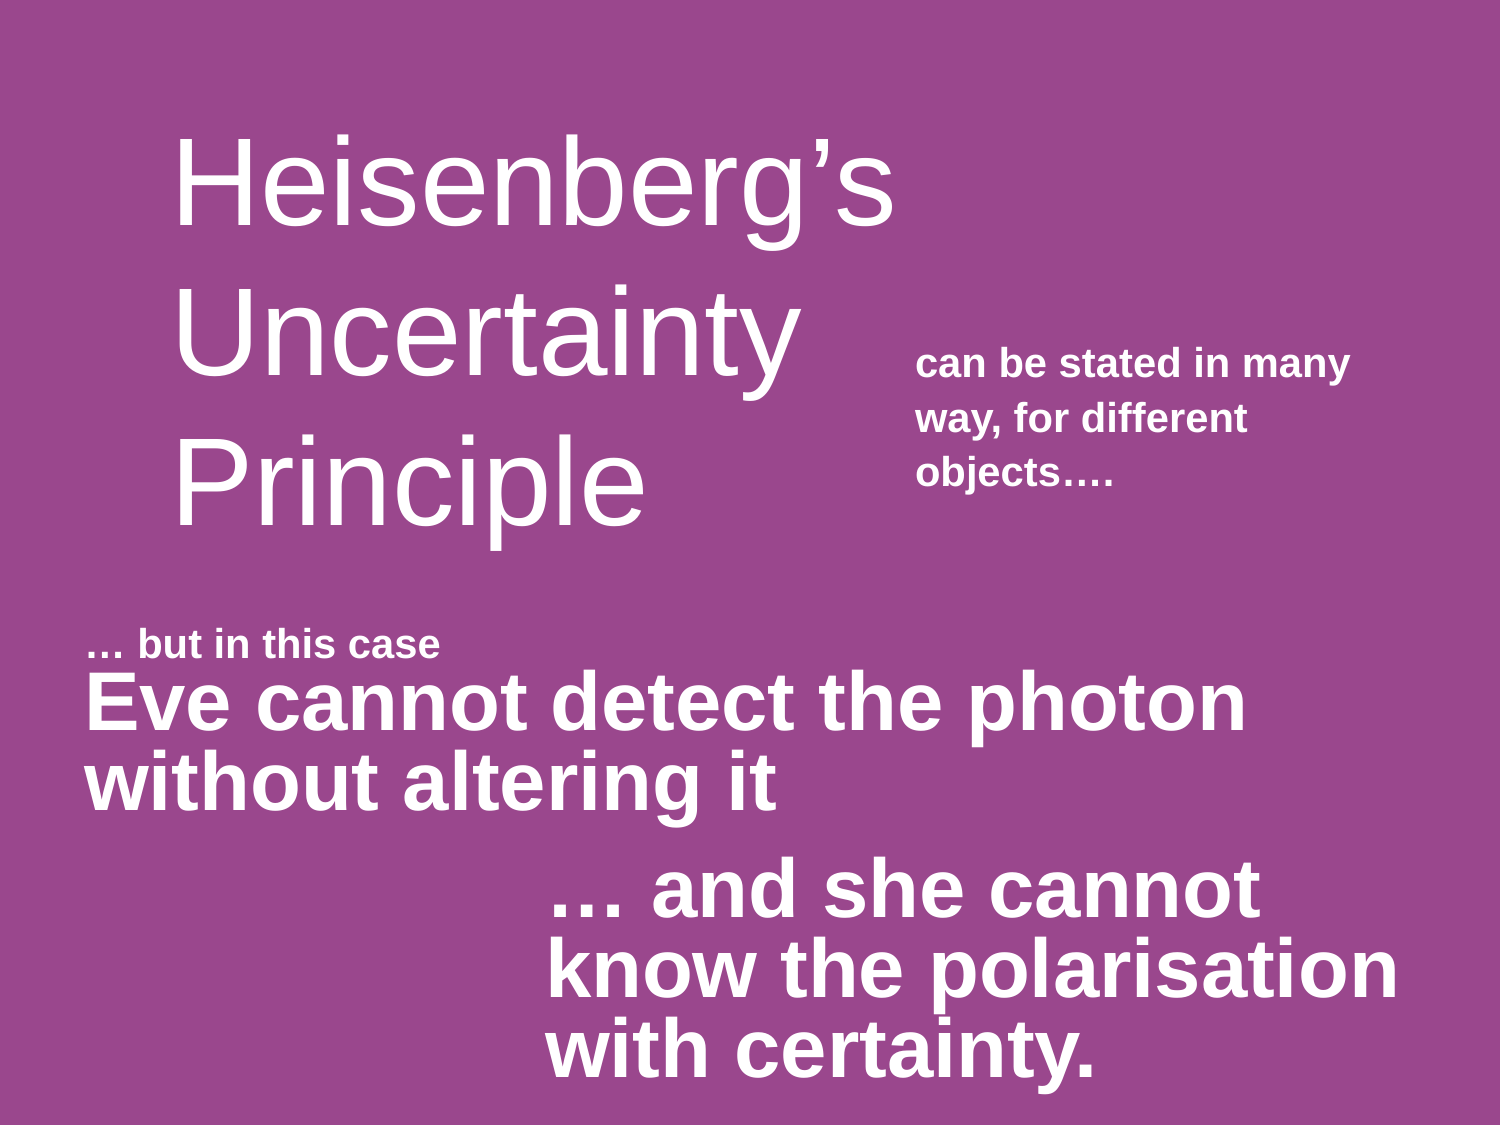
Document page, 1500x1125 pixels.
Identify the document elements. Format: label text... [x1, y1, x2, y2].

text_box … and she cannot know the polarisation with certainty. [545, 853, 1402, 1055]
list can be stated in many way, for different objects…. [1272, 331, 1425, 560]
title Heisenberg’s Uncertainty Principle [169, 100, 1272, 587]
text_box … but in this case Eve cannot detect the photon without altering it [84, 626, 1442, 874]
